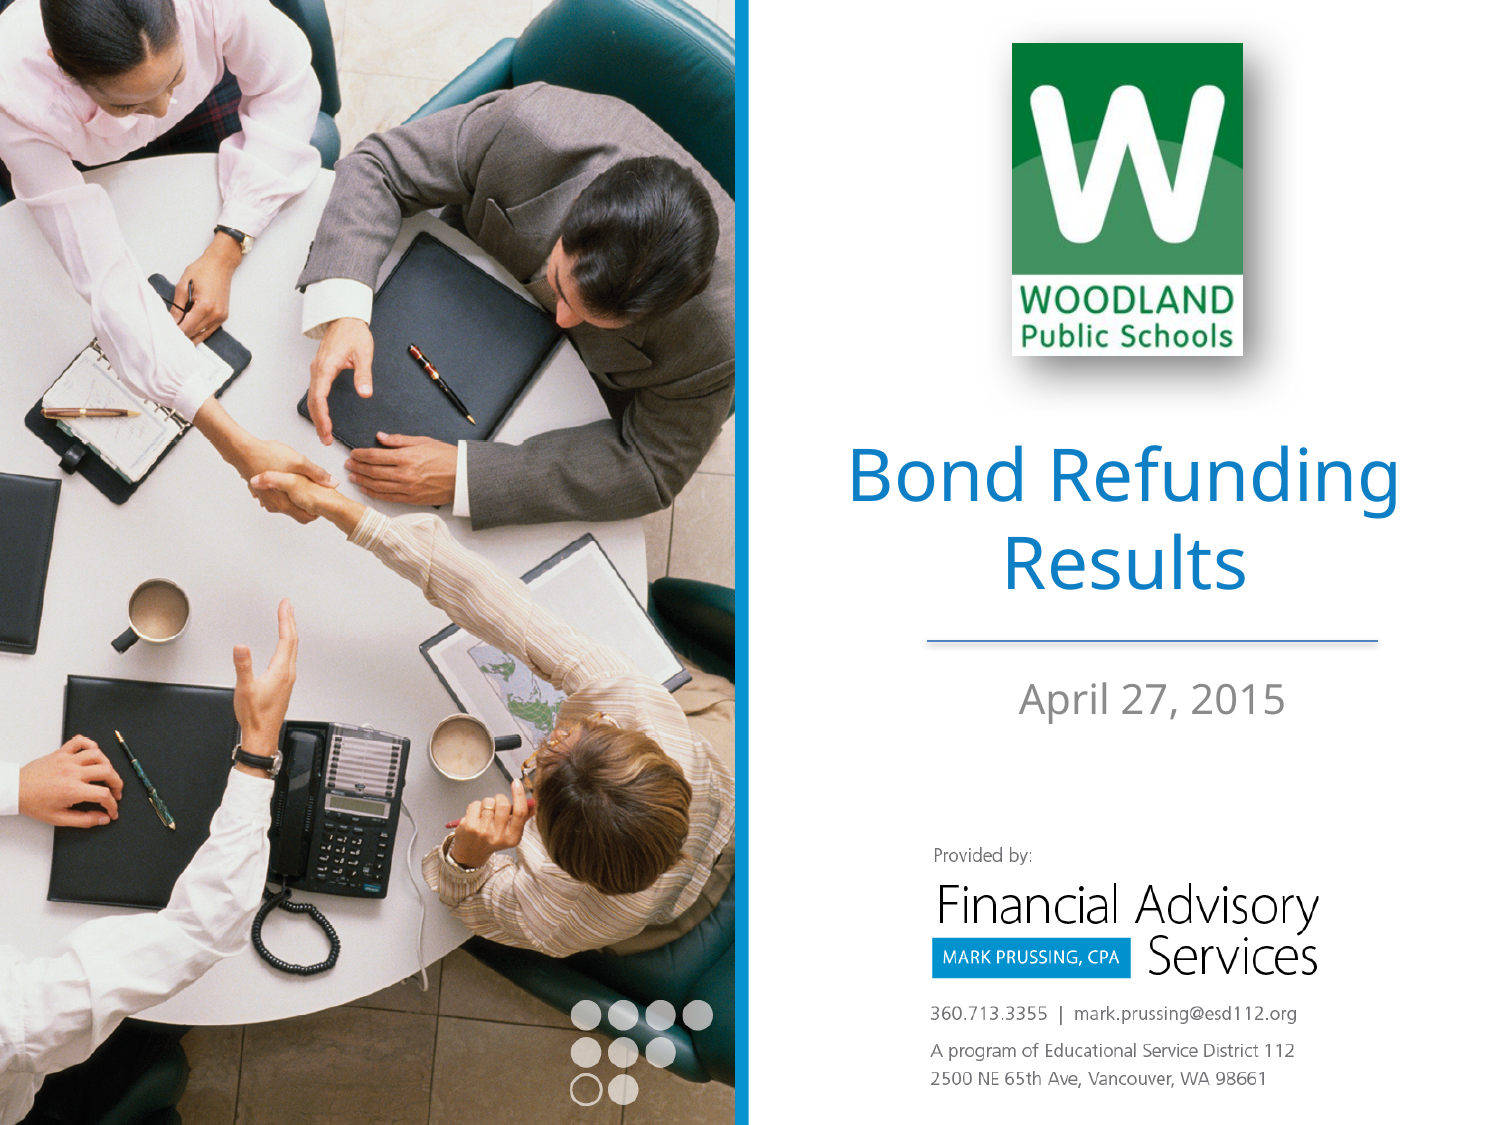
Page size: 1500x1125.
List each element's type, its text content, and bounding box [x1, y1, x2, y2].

picture [0, 0, 734, 1125]
title Bond Refunding Results [811, 370, 1439, 612]
subtitle April 27, 2015 [927, 665, 1379, 788]
picture [749, 0, 1500, 1125]
